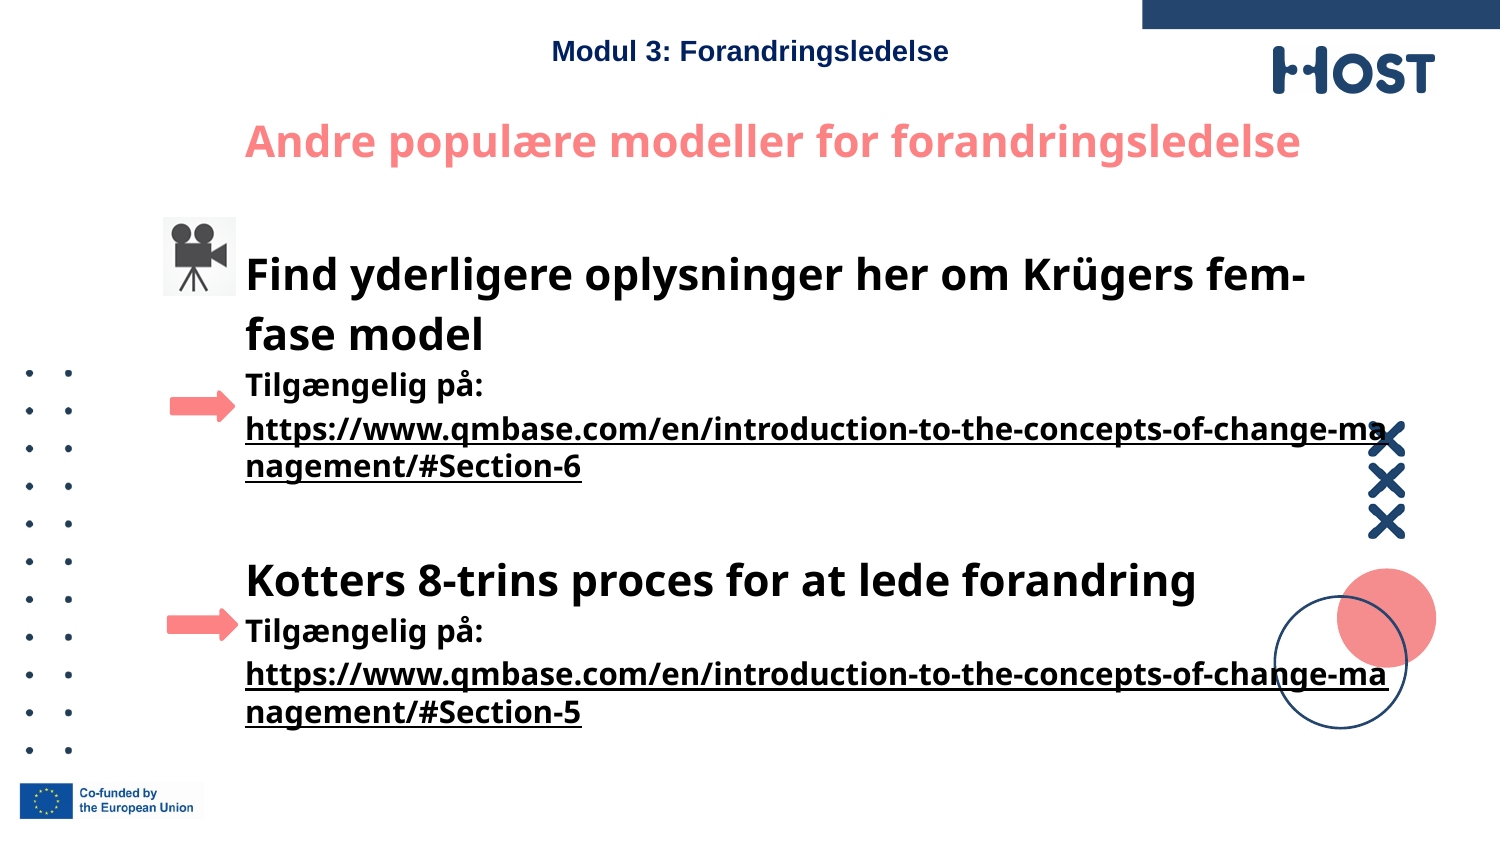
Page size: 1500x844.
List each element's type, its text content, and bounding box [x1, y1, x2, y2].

picture [162, 217, 237, 297]
text_box [171, 392, 233, 421]
text_box [169, 610, 237, 640]
text_box Modul 3: Forandringsledelse [536, 12, 980, 70]
picture [1273, 46, 1435, 94]
list Andre populære modeller for forandringsledelse Find yderligere oplysninger her om Krügers fem-fase model Tilgængelig på: https://www.qmbase.com/en/introduction-to-the-concepts-of-change-management/#Section-6 Kotters 8-trins proces for at lede forandring Tilgængelig på: https://www.qmbase.com/en/introduction-to-the-concepts-of-change-management/#Section-5 [230, 90, 1405, 744]
picture [0, 370, 204, 820]
